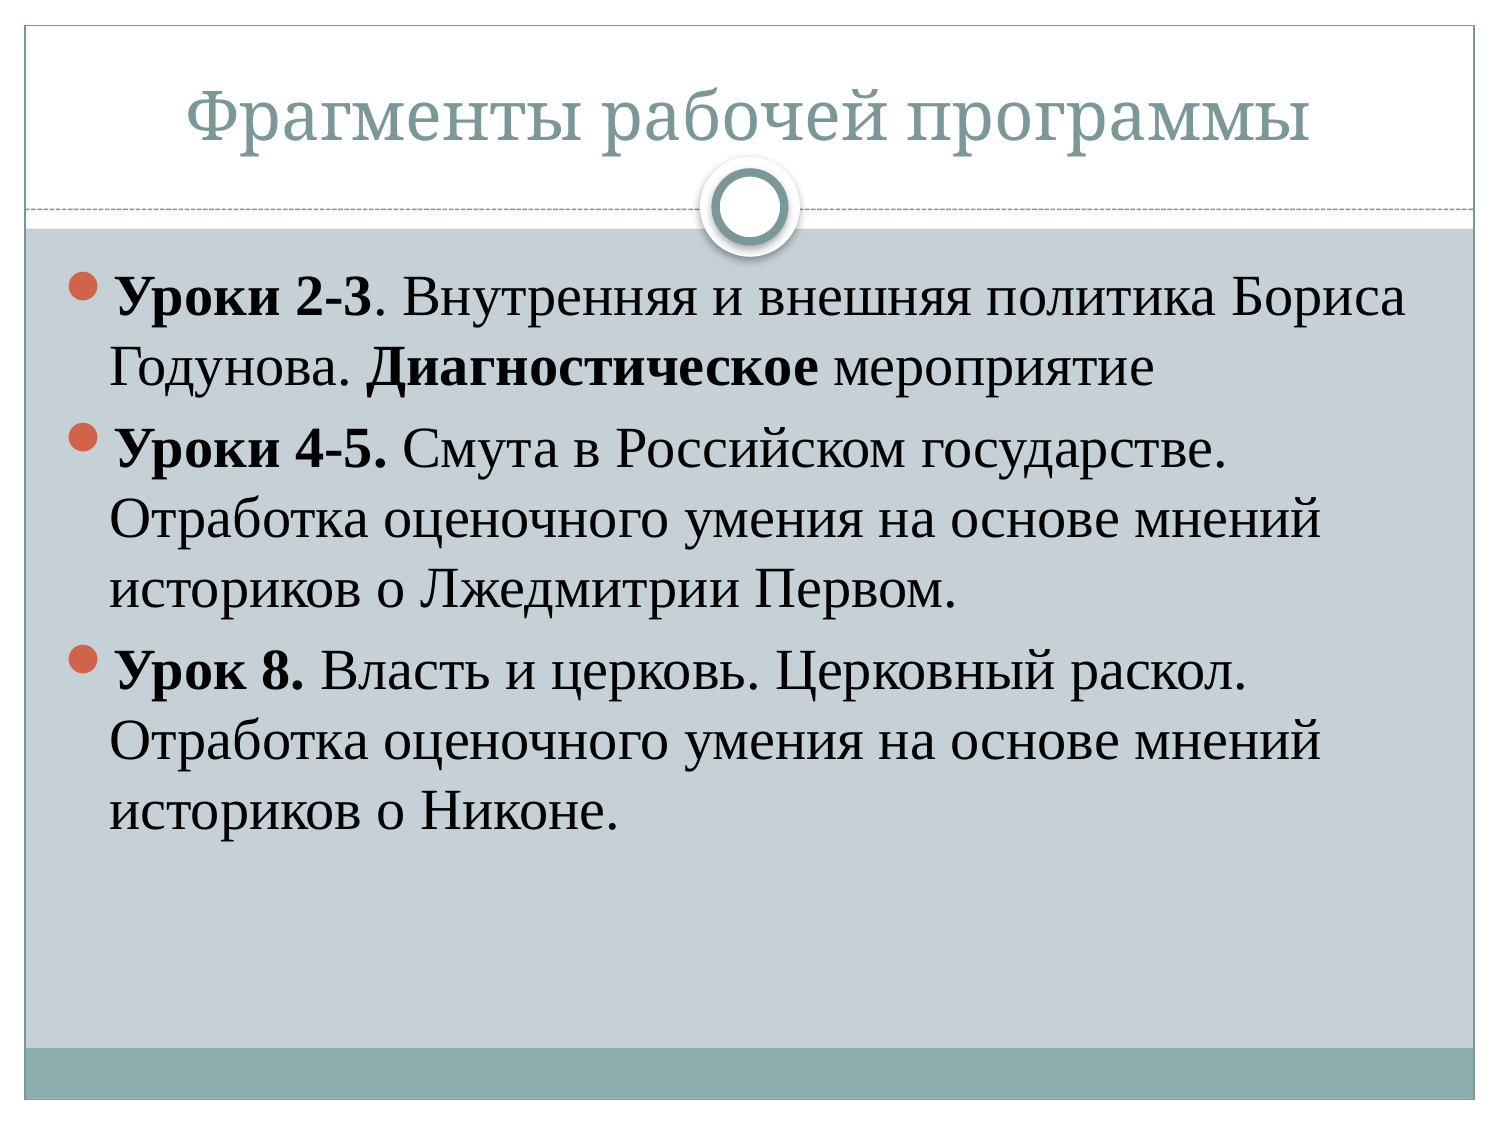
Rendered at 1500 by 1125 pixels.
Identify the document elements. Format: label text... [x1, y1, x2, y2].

title Фрагменты рабочей программы [49, 37, 1450, 163]
list Уроки 2-3. Внутренняя и внешняя политика Бориса Годунова. Диагностическое мероприятие Уроки 4-5. Смута в Российском государстве. Отработка оценочного умения на основе мнений историков о Лжедмитрии Первом. Урок 8. Власть и церковь. Церковный раскол. Отработка оценочного умения на основе мнений историков о Никоне. [49, 249, 1450, 1005]
